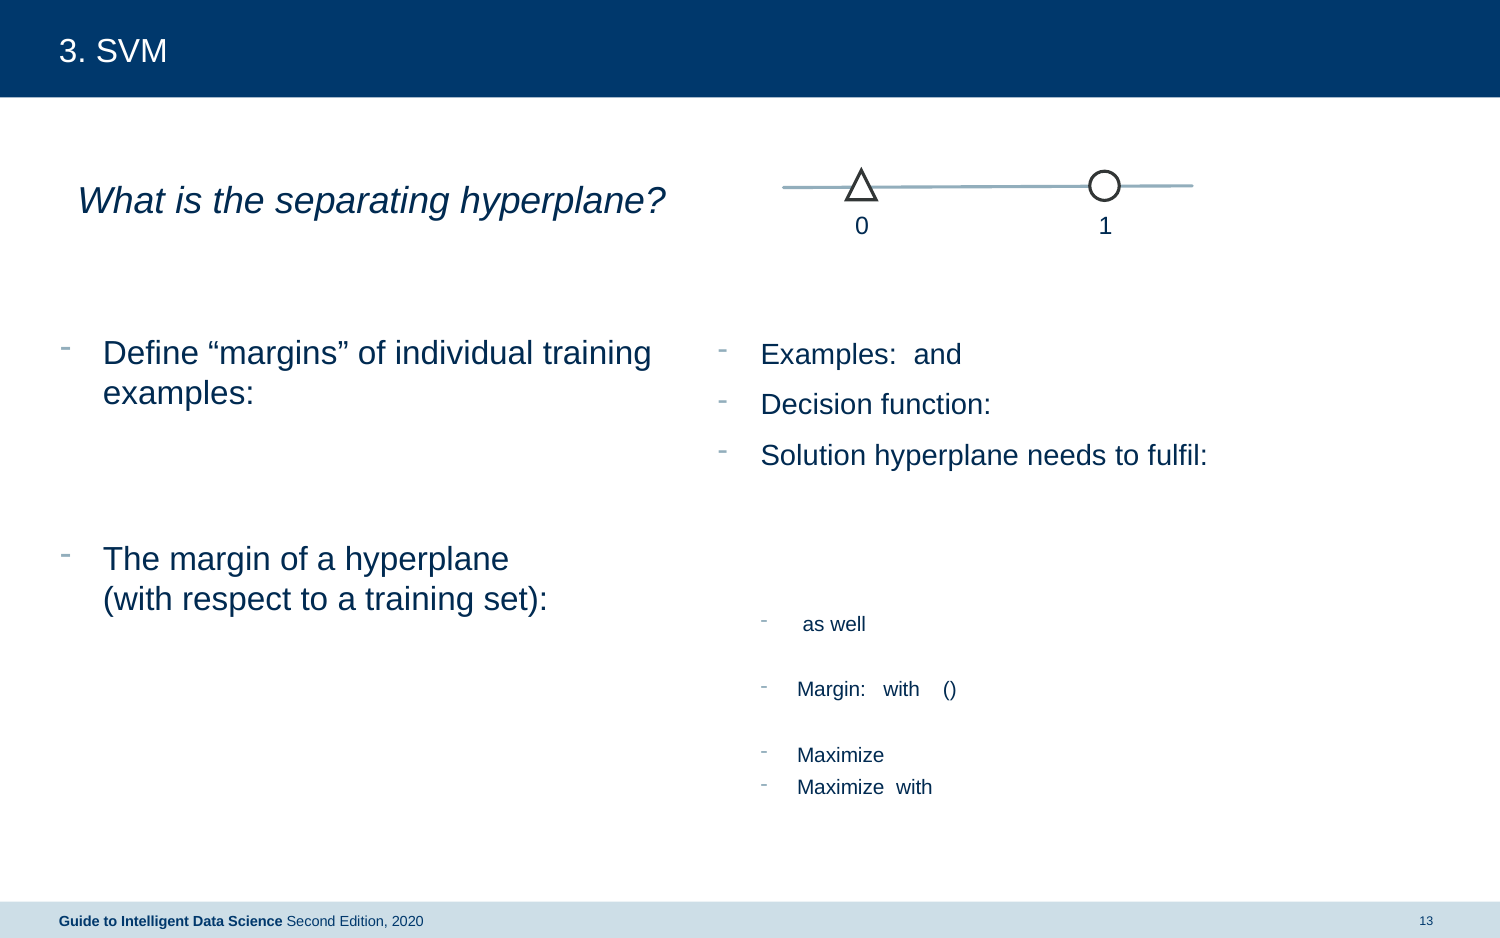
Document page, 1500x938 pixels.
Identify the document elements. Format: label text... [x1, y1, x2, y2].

title 3. SVM [58, 28, 1442, 70]
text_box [783, 170, 1193, 240]
slide_number 13 [1411, 900, 1442, 938]
list What is the separating hyperplane? [77, 124, 1415, 274]
footer Guide to Intelligent Data Science Second Edition, 2020 [58, 900, 717, 938]
